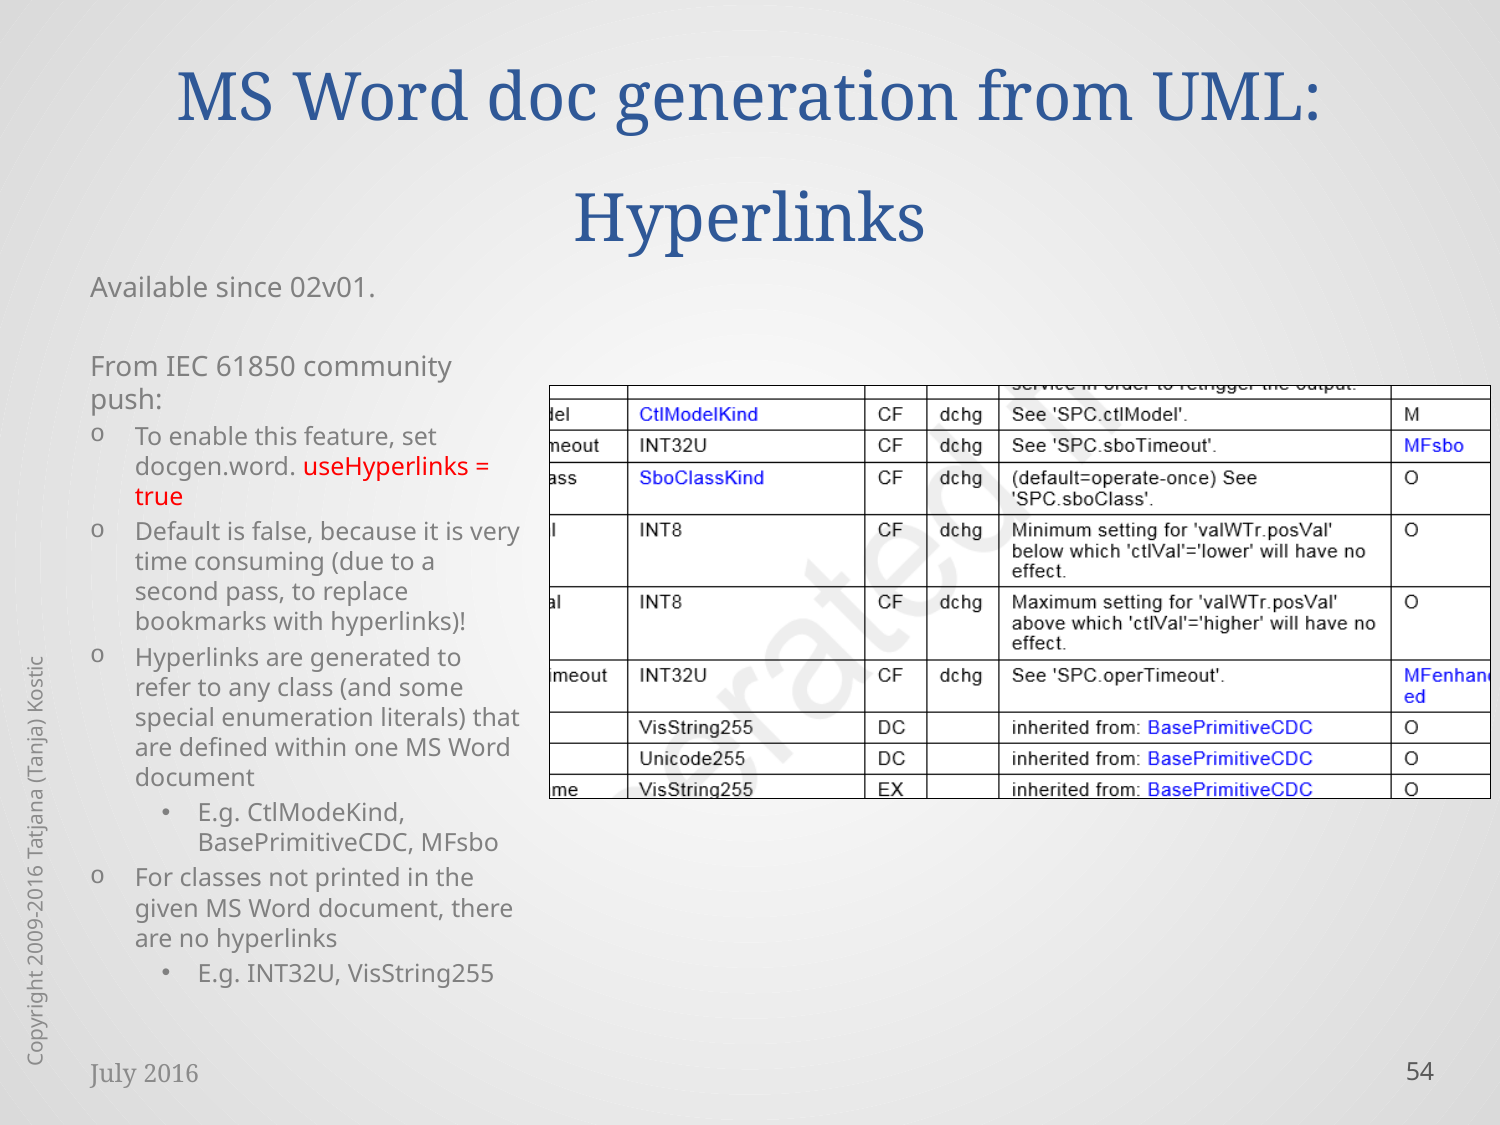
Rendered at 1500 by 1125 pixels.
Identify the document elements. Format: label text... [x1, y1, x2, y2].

slide_number 54 [1401, 1042, 1494, 1103]
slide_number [75, 1042, 313, 1103]
picture [548, 385, 1492, 799]
footer Copyright 2009-2016 Tatjana (Tanja) Kostic [18, 621, 54, 1101]
list Available since 02v01. From IEC 61850 community push: To enable this feature, set docgen.word. useHyperlinks = true Default is false, because it is very time consuming (due to a second pass, to replace bookmarks with hyperlinks)! Hyperlinks are generated to refer to any class (and some special enumeration literals) that are defined within one MS Word document E.g. CtlModeKind, BasePrimitiveCDC, MFsbo For classes not printed in the given MS Word document, there are no hyperlinks E.g. INT32U, VisString255 [75, 262, 538, 1005]
title MS Word doc generation from UML: Hyperlinks [75, 0, 1425, 263]
